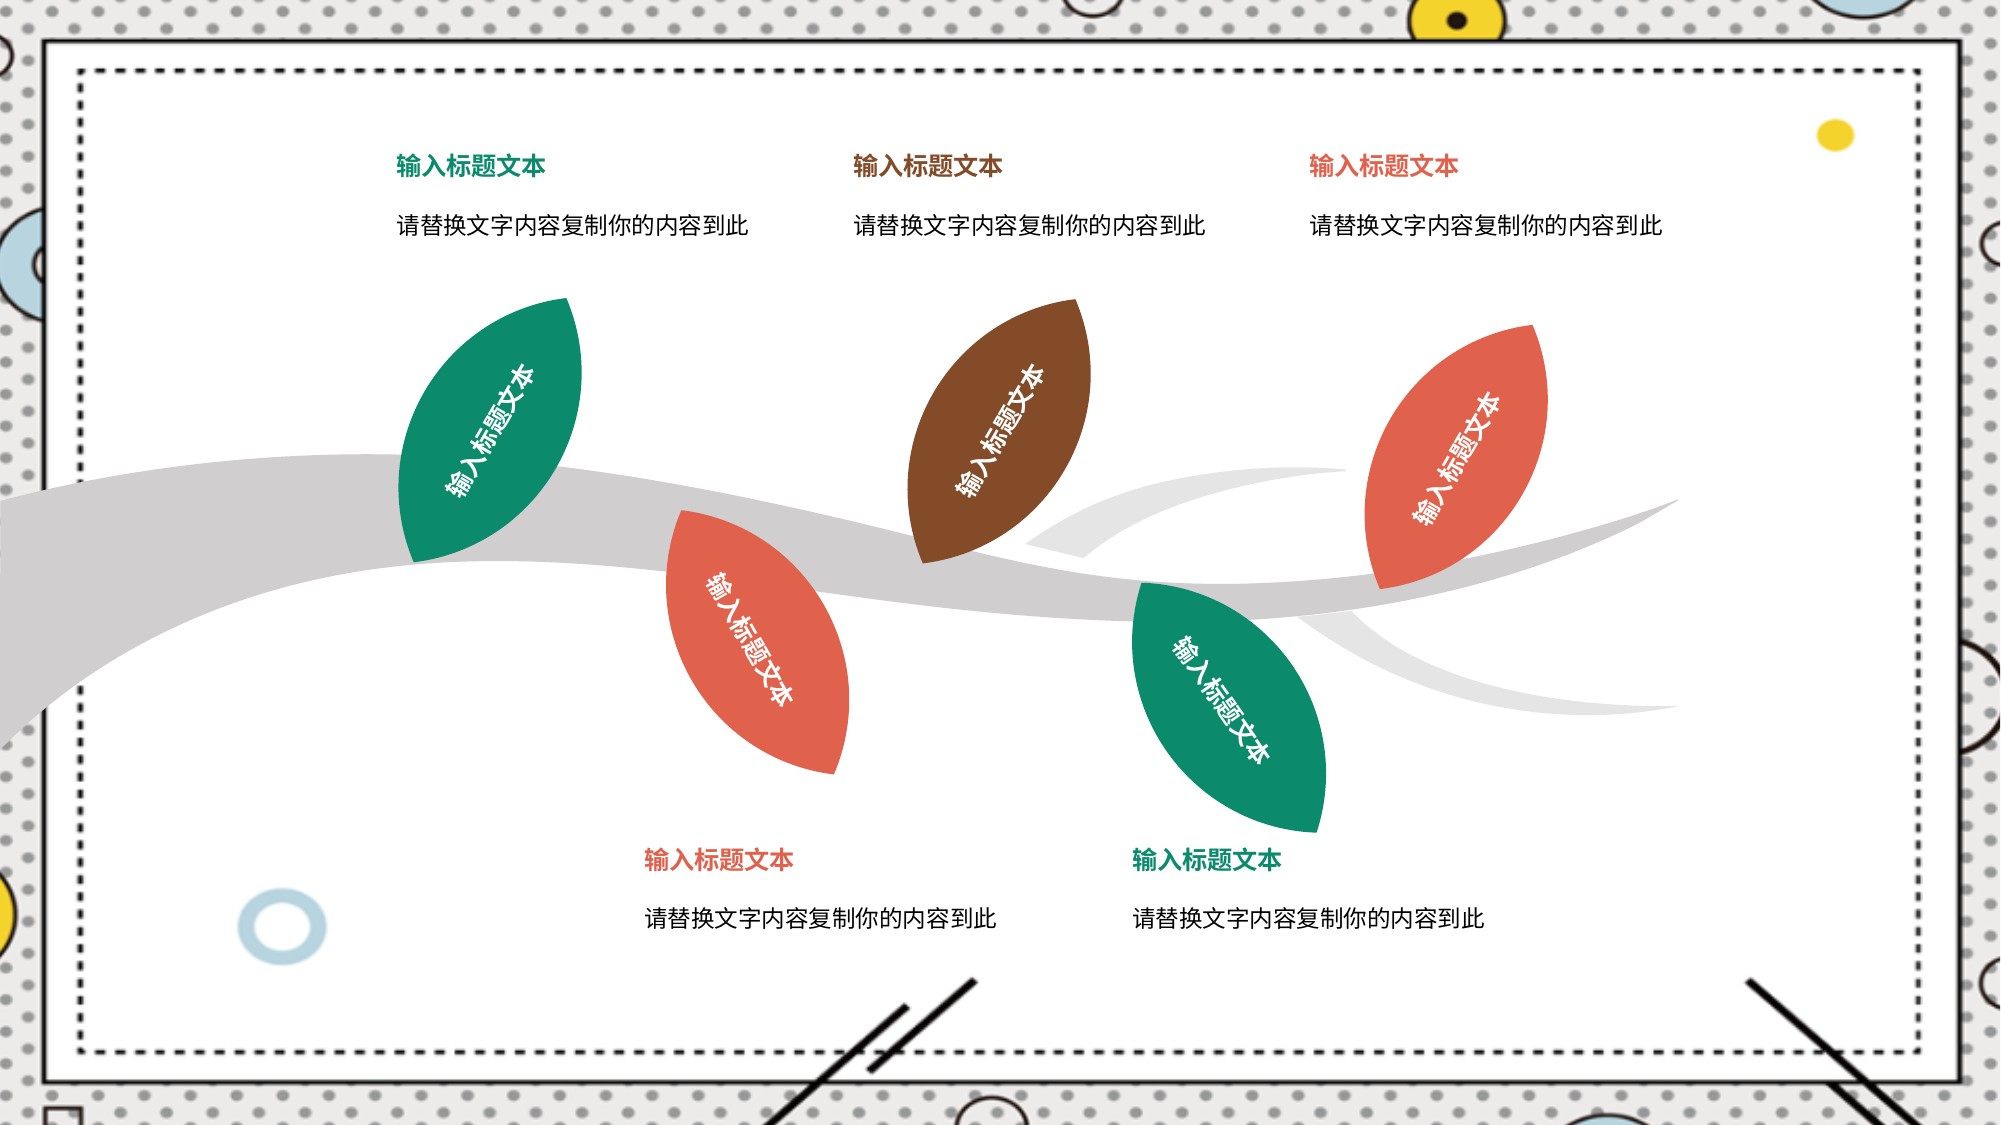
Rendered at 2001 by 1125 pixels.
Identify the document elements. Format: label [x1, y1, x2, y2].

text_box [907, 299, 1091, 564]
text_box [1132, 582, 1327, 833]
text_box [0, 454, 1678, 750]
text_box [665, 510, 850, 775]
text_box [853, 146, 1221, 285]
text_box [644, 839, 1012, 979]
text_box [396, 146, 764, 285]
text_box [1309, 146, 1677, 285]
text_box [398, 298, 582, 563]
text_box [1364, 324, 1548, 590]
text_box [1132, 839, 1500, 979]
picture [0, 0, 2001, 1125]
